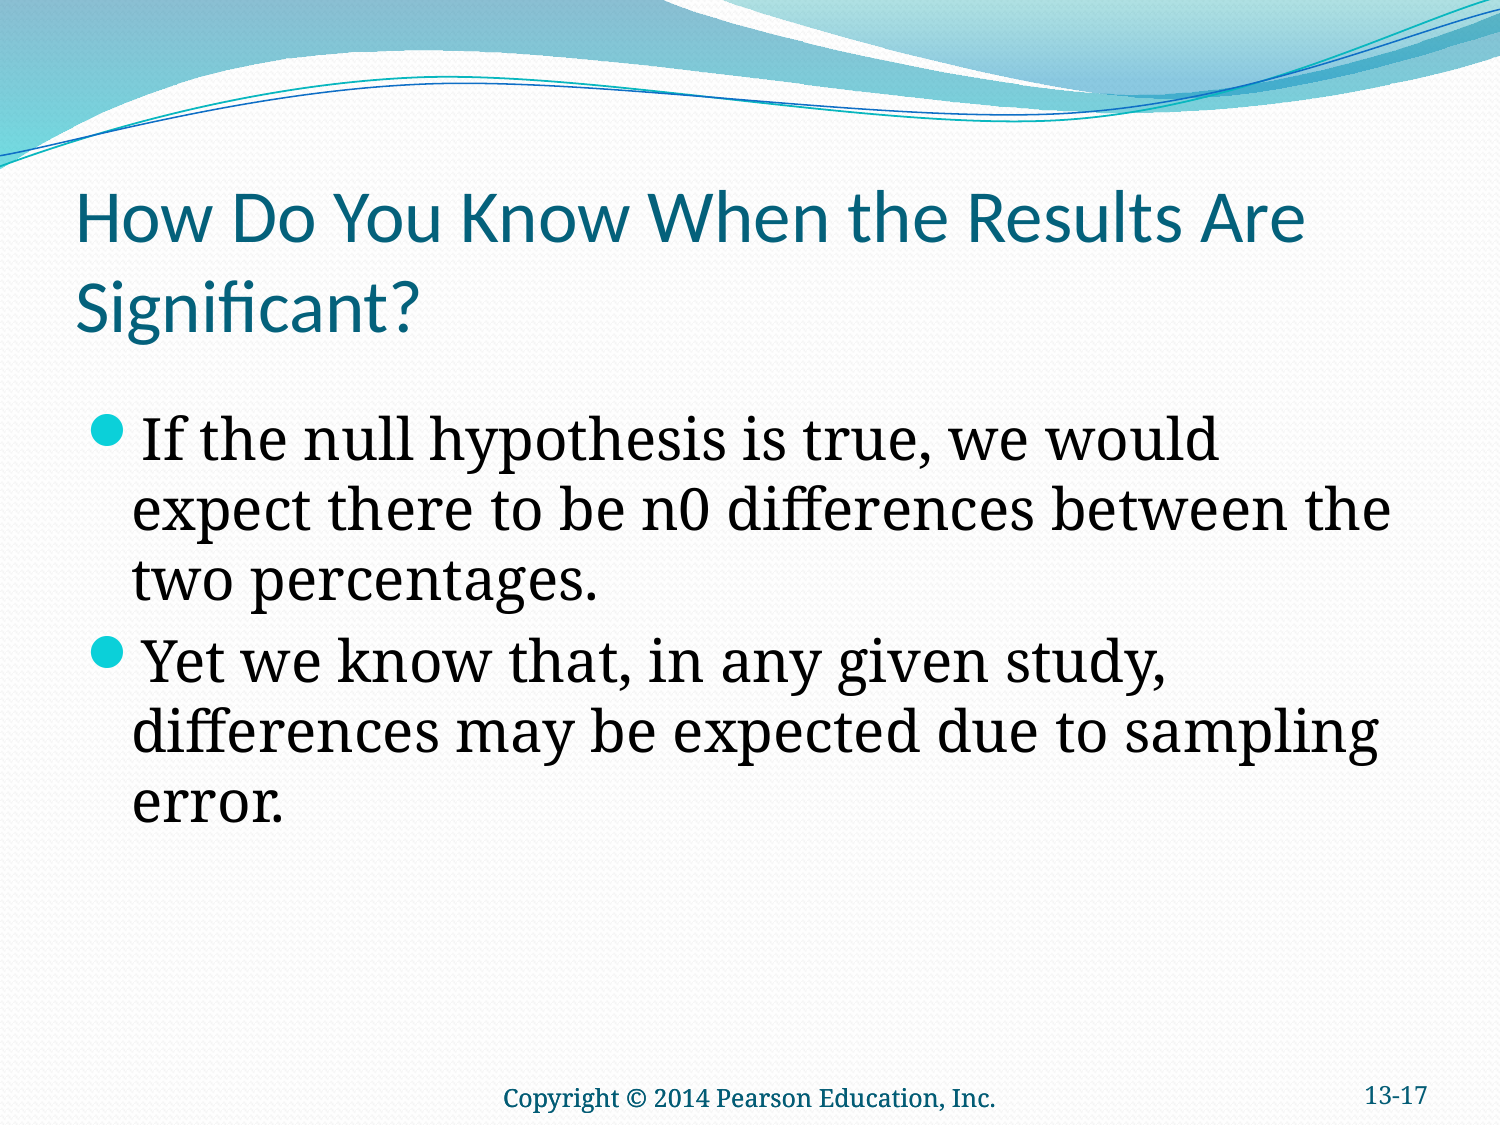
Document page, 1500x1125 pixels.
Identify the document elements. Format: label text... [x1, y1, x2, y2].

list If the null hypothesis is true, we would expect there to be n0 differences between the two percentages. Yet we know that, in any given study, differences may be expected due to sampling error. [71, 394, 1422, 1115]
title How Do You Know When the Results Are Significant? [75, 160, 1425, 348]
